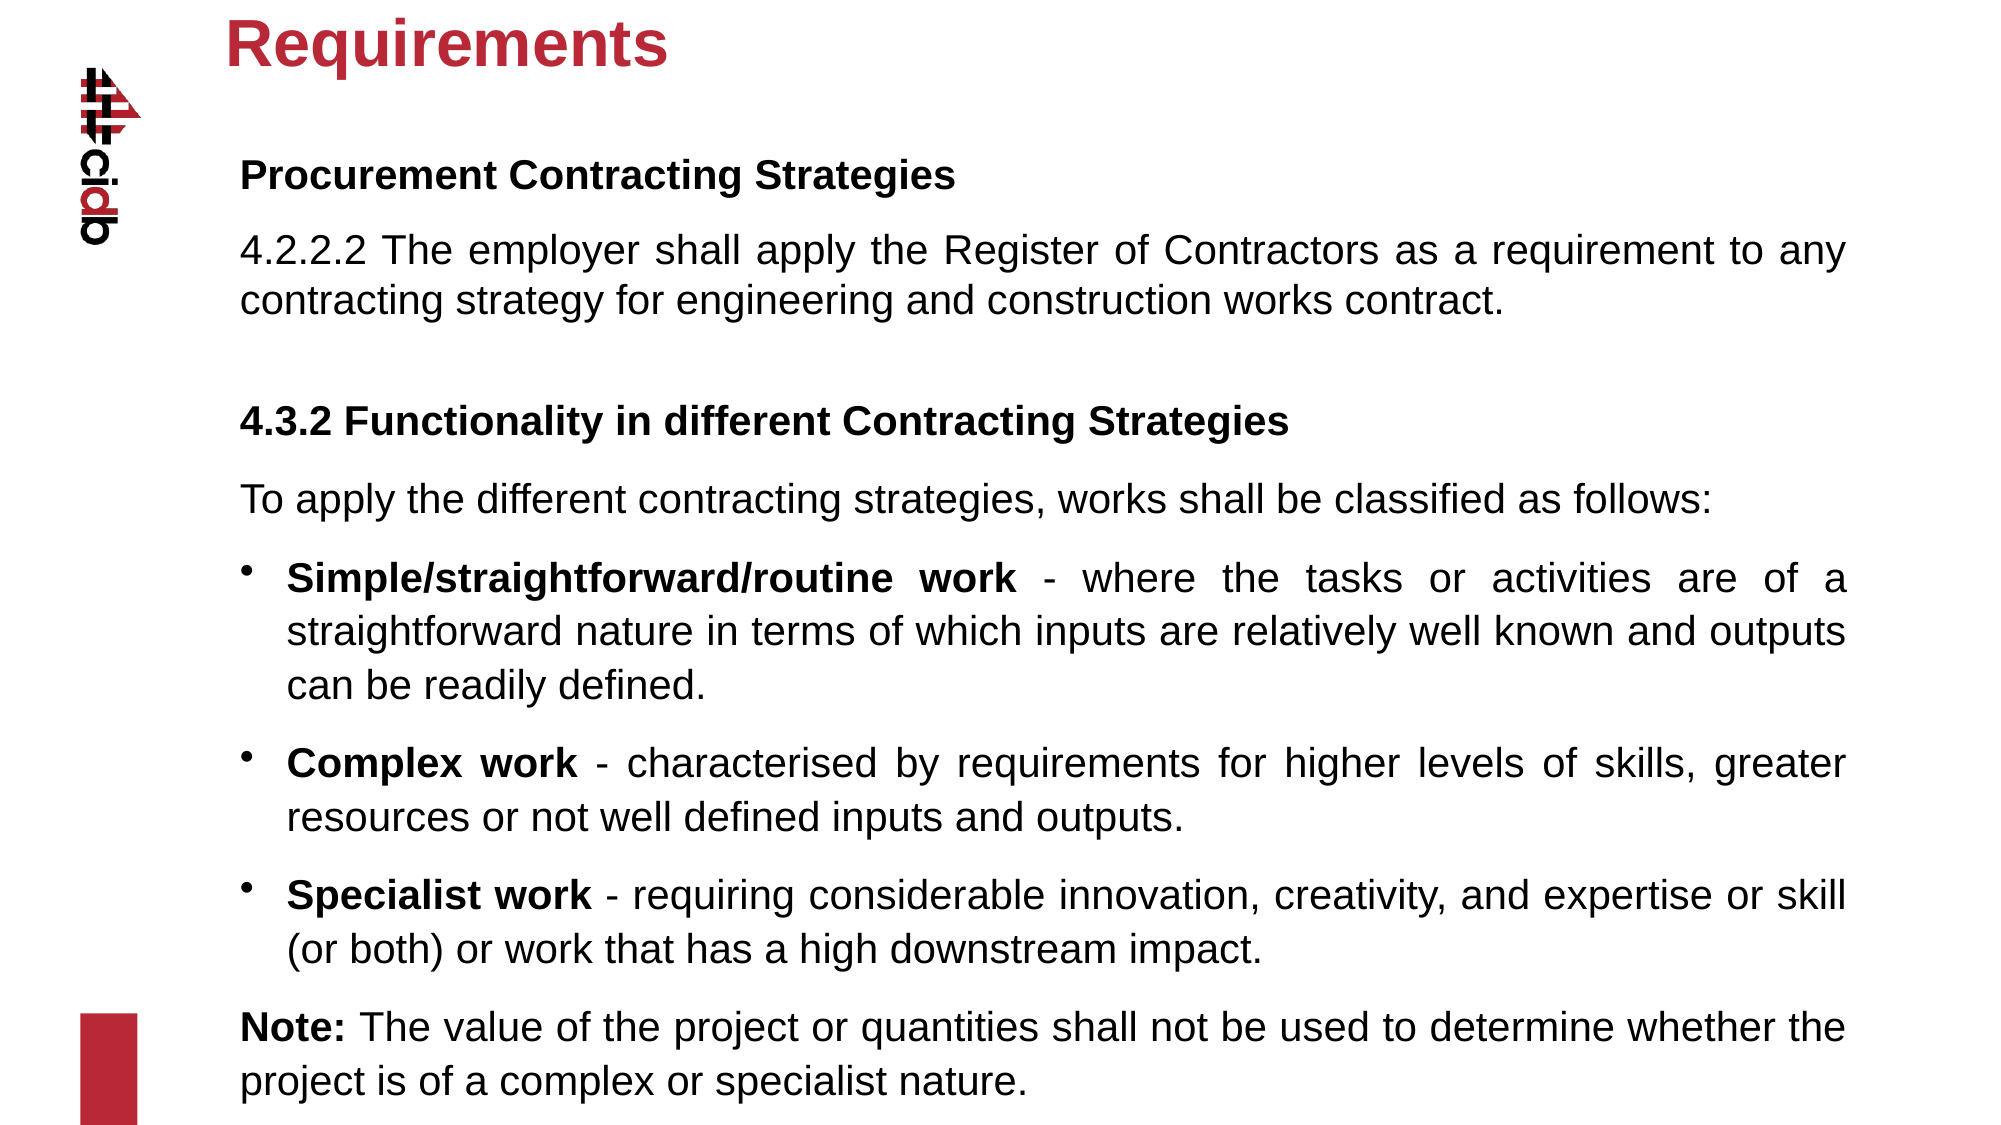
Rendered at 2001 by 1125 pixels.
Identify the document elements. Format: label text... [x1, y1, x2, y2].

text_box Procurement Contracting Strategies 4.2.2.2 The employer shall apply the Register of Contractors as a requirement to any contracting strategy for engineering and construction works contract. 4.3.2 Functionality in different Contracting Strategies To apply the different contracting strategies, works shall be classified as follows: Simple/straightforward/routine work - where the tasks or activities are of a straightforward nature in terms of which inputs are relatively well known and outputs can be readily defined. Complex work - characterised by requirements for higher levels of skills, greater resources or not well defined inputs and outputs. Specialist work - requiring considerable innovation, creativity, and expertise or skill (or both) or work that has a high downstream impact. Note: The value of the project or quantities shall not be used to determine whether the project is of a complex or specialist nature. [224, 137, 1863, 1051]
title Requirements [225, 0, 1655, 81]
picture [70, 60, 148, 253]
